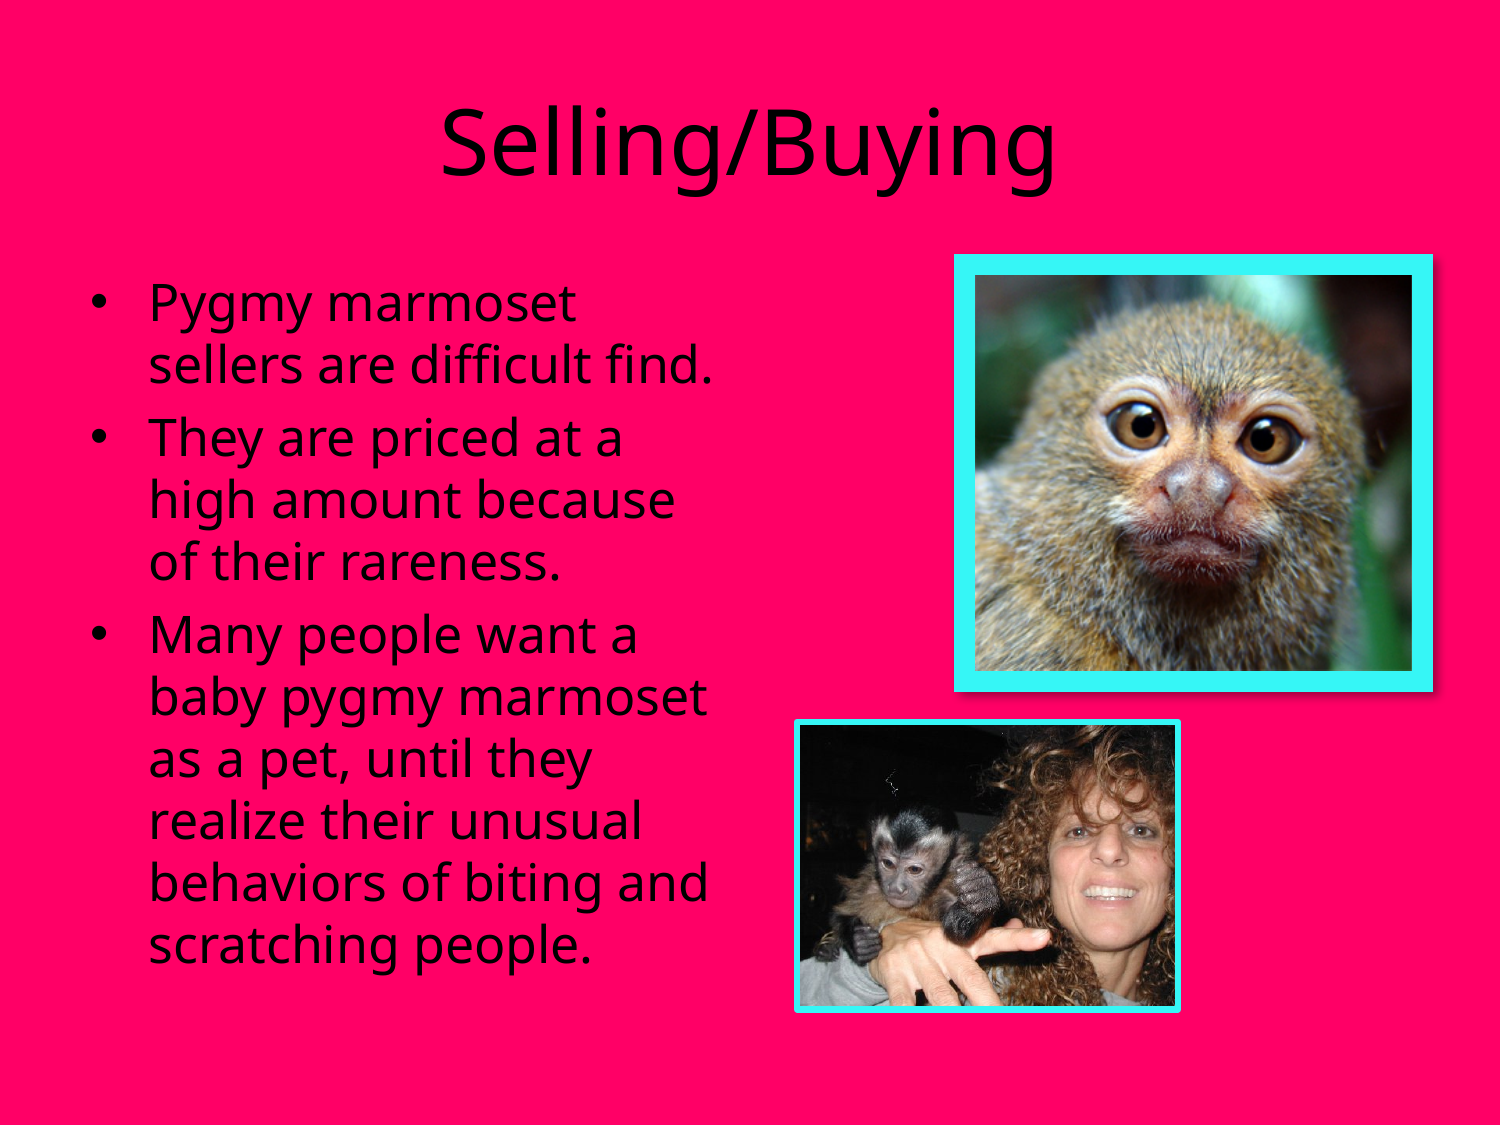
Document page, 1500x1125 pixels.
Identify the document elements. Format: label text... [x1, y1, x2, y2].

picture [974, 274, 1413, 671]
title Selling/Buying [75, 45, 1425, 233]
picture [799, 724, 1176, 1007]
list Pygmy marmoset sellers are difficult find. They are priced at a high amount because of their rareness. Many people want a baby pygmy marmoset as a pet, until they realize their unusual behaviors of biting and scratching people. [75, 262, 738, 1005]
